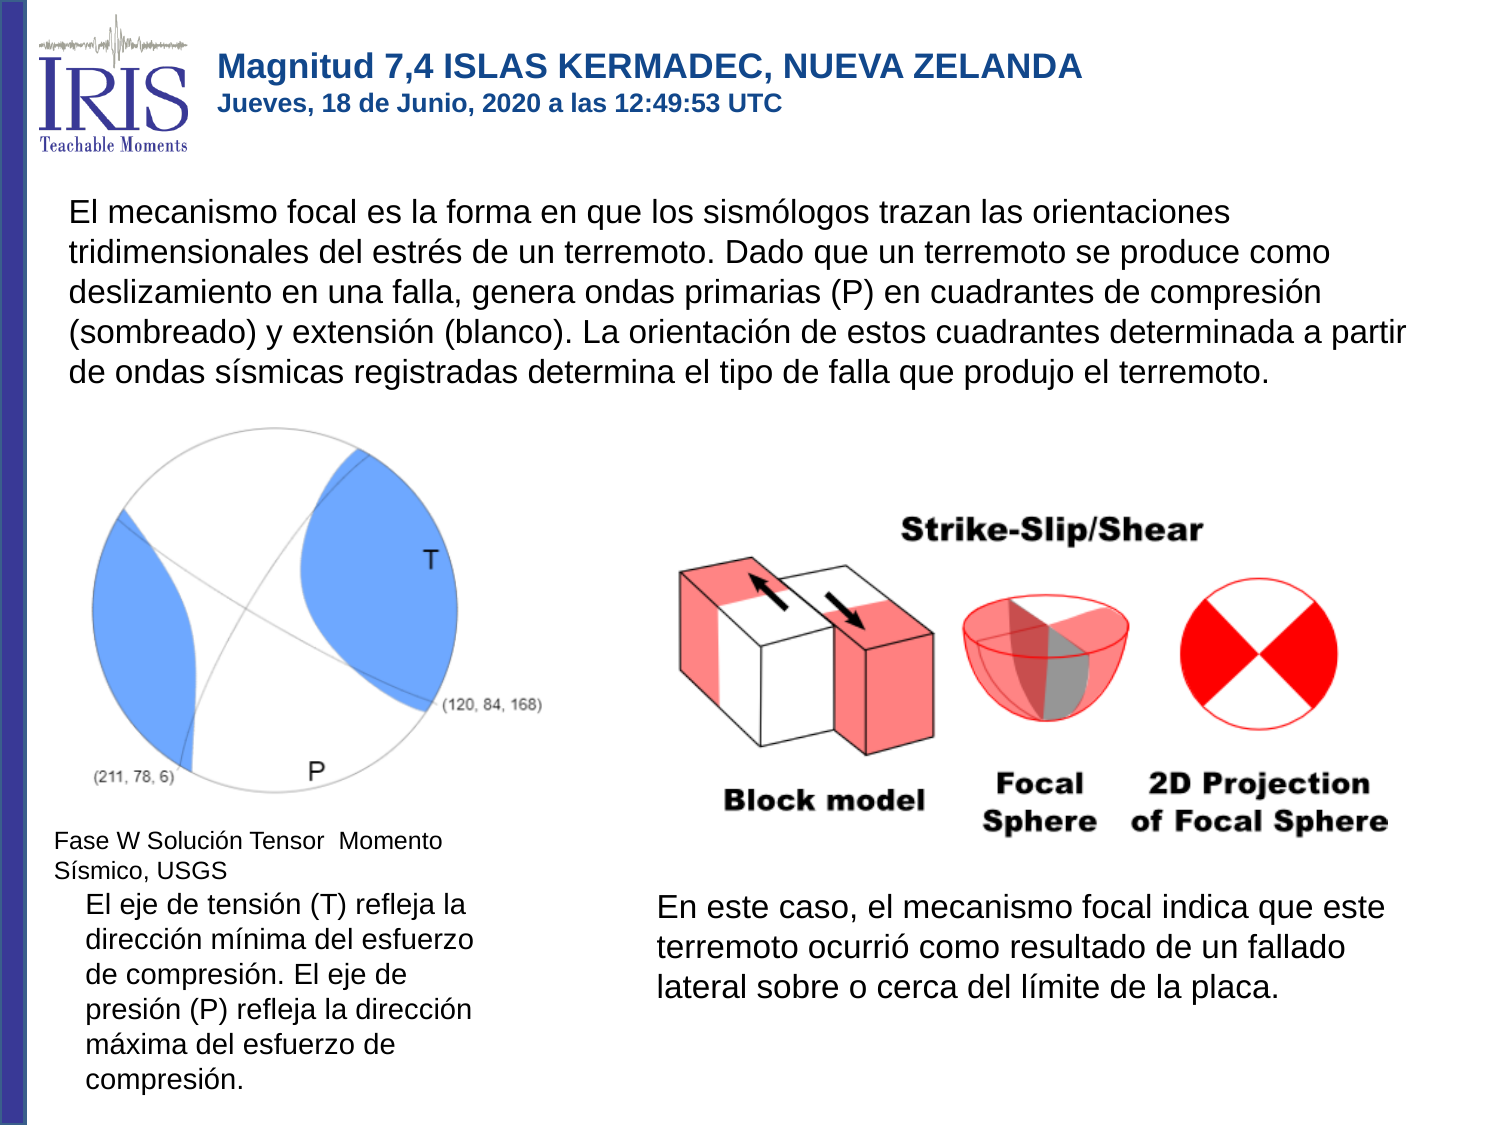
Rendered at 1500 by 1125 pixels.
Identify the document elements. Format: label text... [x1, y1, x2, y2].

text_box El eje de tensión (T) refleja la dirección mínima del esfuerzo de compresión. El eje de presión (P) refleja la dirección máxima del esfuerzo de compresión. [70, 892, 513, 1103]
text_box El mecanismo focal es la forma en que los sismólogos trazan las orientaciones tridimensionales del estrés de un terremoto. Dado que un terremoto se produce como deslizamiento en una falla, genera ondas primarias (P) en cuadrantes de compresión (sombreado) y extensión (blanco). La orientación de estos cuadrantes determinada a partir de ondas sísmicas registradas determina el tipo de falla que produjo el terremoto. [53, 182, 1438, 398]
text_box Magnitud 7,4 ISLAS KERMADEC, NUEVA ZELANDA Jueves, 18 de Junio, 2020 a las 12:49:53 UTC [202, 0, 1499, 125]
picture [39, 12, 188, 165]
picture [646, 499, 1388, 859]
text_box [0, 0, 27, 1125]
picture [80, 425, 551, 801]
text_box En este caso, el mecanismo focal indica que este terremoto ocurrió como resultado de un fallado lateral sobre o cerca del límite de la placa. [641, 877, 1430, 1013]
text_box Fase W Solución Tensor Momento Sísmico, USGS [39, 817, 533, 892]
